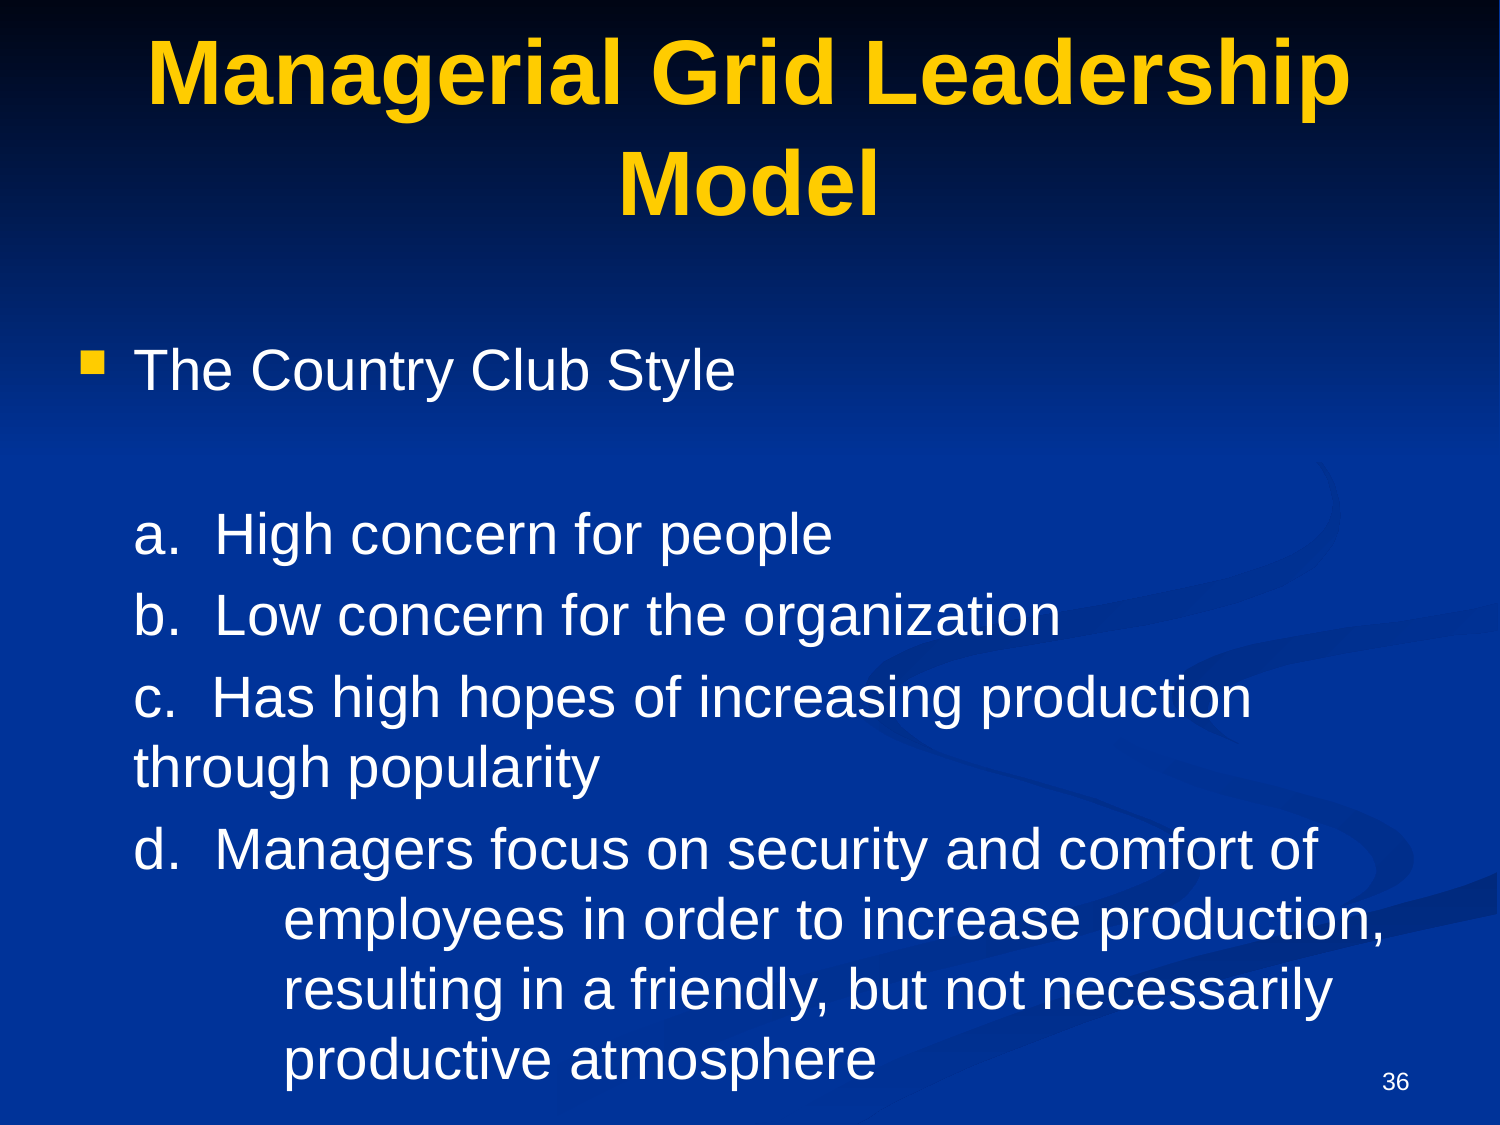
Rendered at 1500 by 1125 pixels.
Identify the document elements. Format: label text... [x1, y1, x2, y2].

title Managerial Grid Leadership Model [74, 44, 1426, 202]
list The Country Club Style a. High concern for people b. Low concern for the organization c. Has high hopes of increasing production through popularity d. Managers focus on security and comfort of employees in order to increase production, resulting in a friendly, but not necessarily productive atmosphere [62, 324, 1463, 1125]
